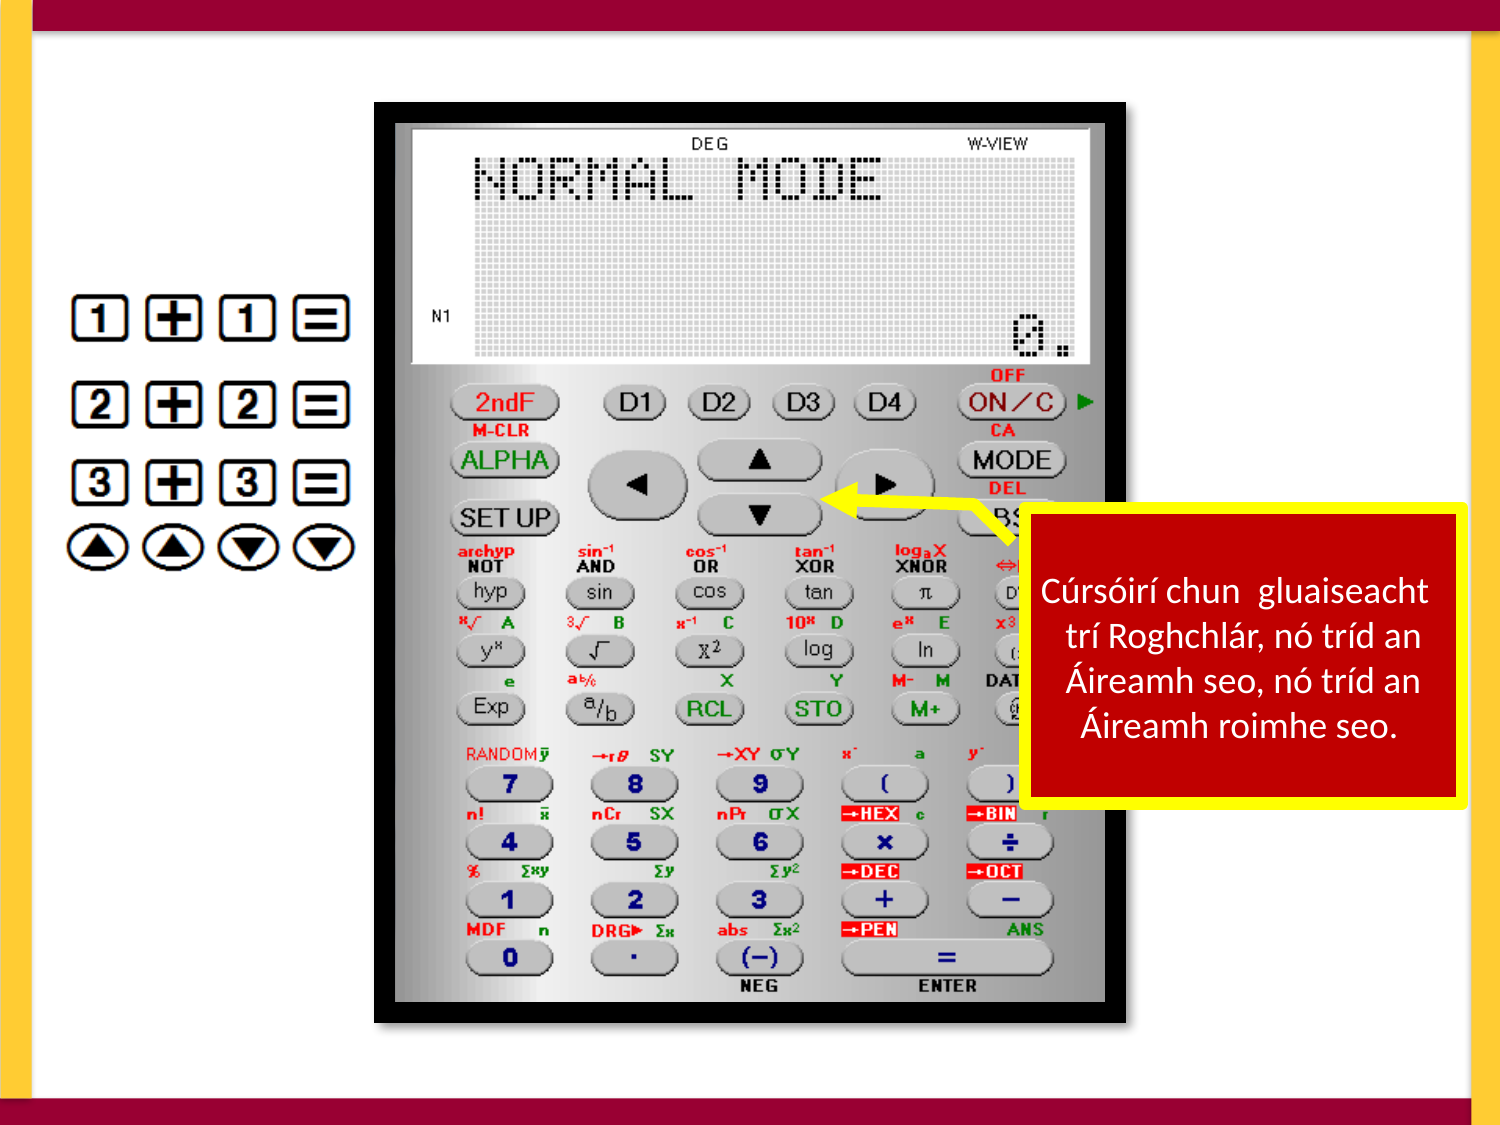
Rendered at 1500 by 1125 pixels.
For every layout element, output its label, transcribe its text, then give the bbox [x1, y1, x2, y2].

picture [61, 449, 359, 509]
picture [64, 285, 362, 351]
picture [395, 123, 1105, 1002]
picture [61, 373, 359, 432]
text_box Cúrsóirí chun gluaiseacht trí Roghchlár, nó tríd an Áireamh seo, nó tríd an Áireamh roimhe seo. [819, 493, 1014, 544]
text_box Cúrsóirí chun gluaiseacht trí Roghchlár, nó tríd an Áireamh seo, nó tríd an Áireamh roimhe seo. [1023, 506, 1464, 805]
picture [61, 514, 359, 576]
